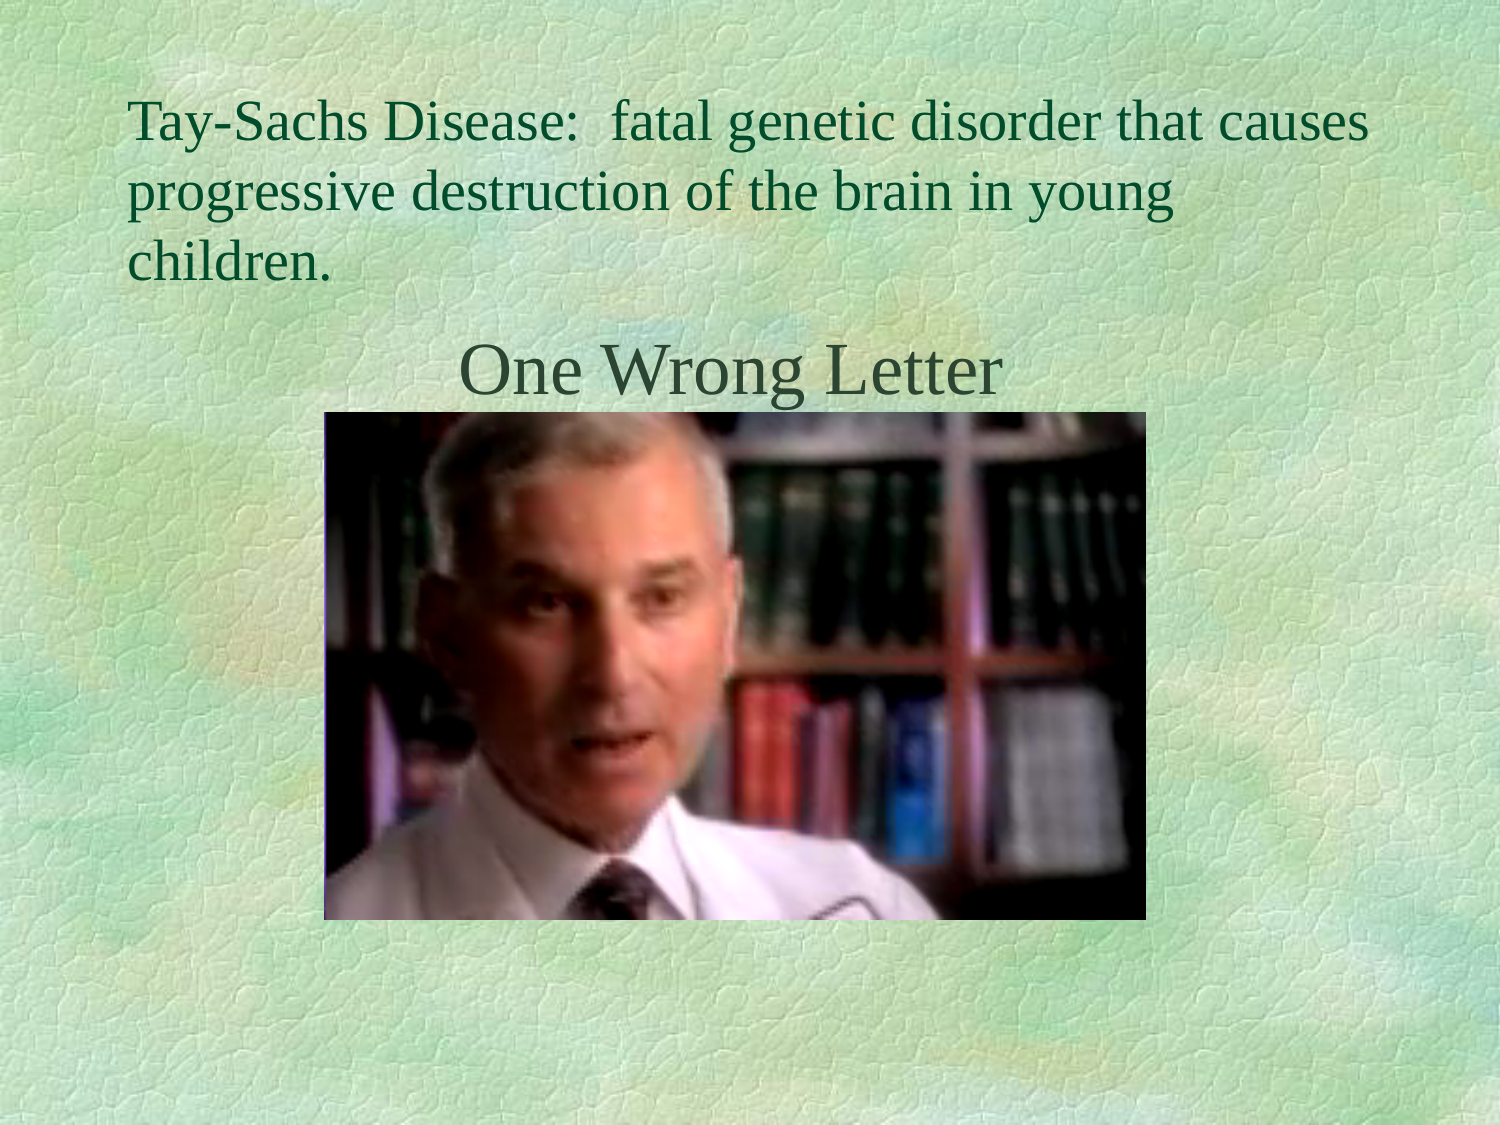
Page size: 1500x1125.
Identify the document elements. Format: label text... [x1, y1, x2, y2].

picture [0, 0, 1500, 1125]
text_box One Wrong Letter [349, 312, 1113, 410]
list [324, 412, 1146, 920]
title Tay-Sachs Disease: fatal genetic disorder that causes progressive destruction of the brain in young children. [112, 74, 1388, 301]
